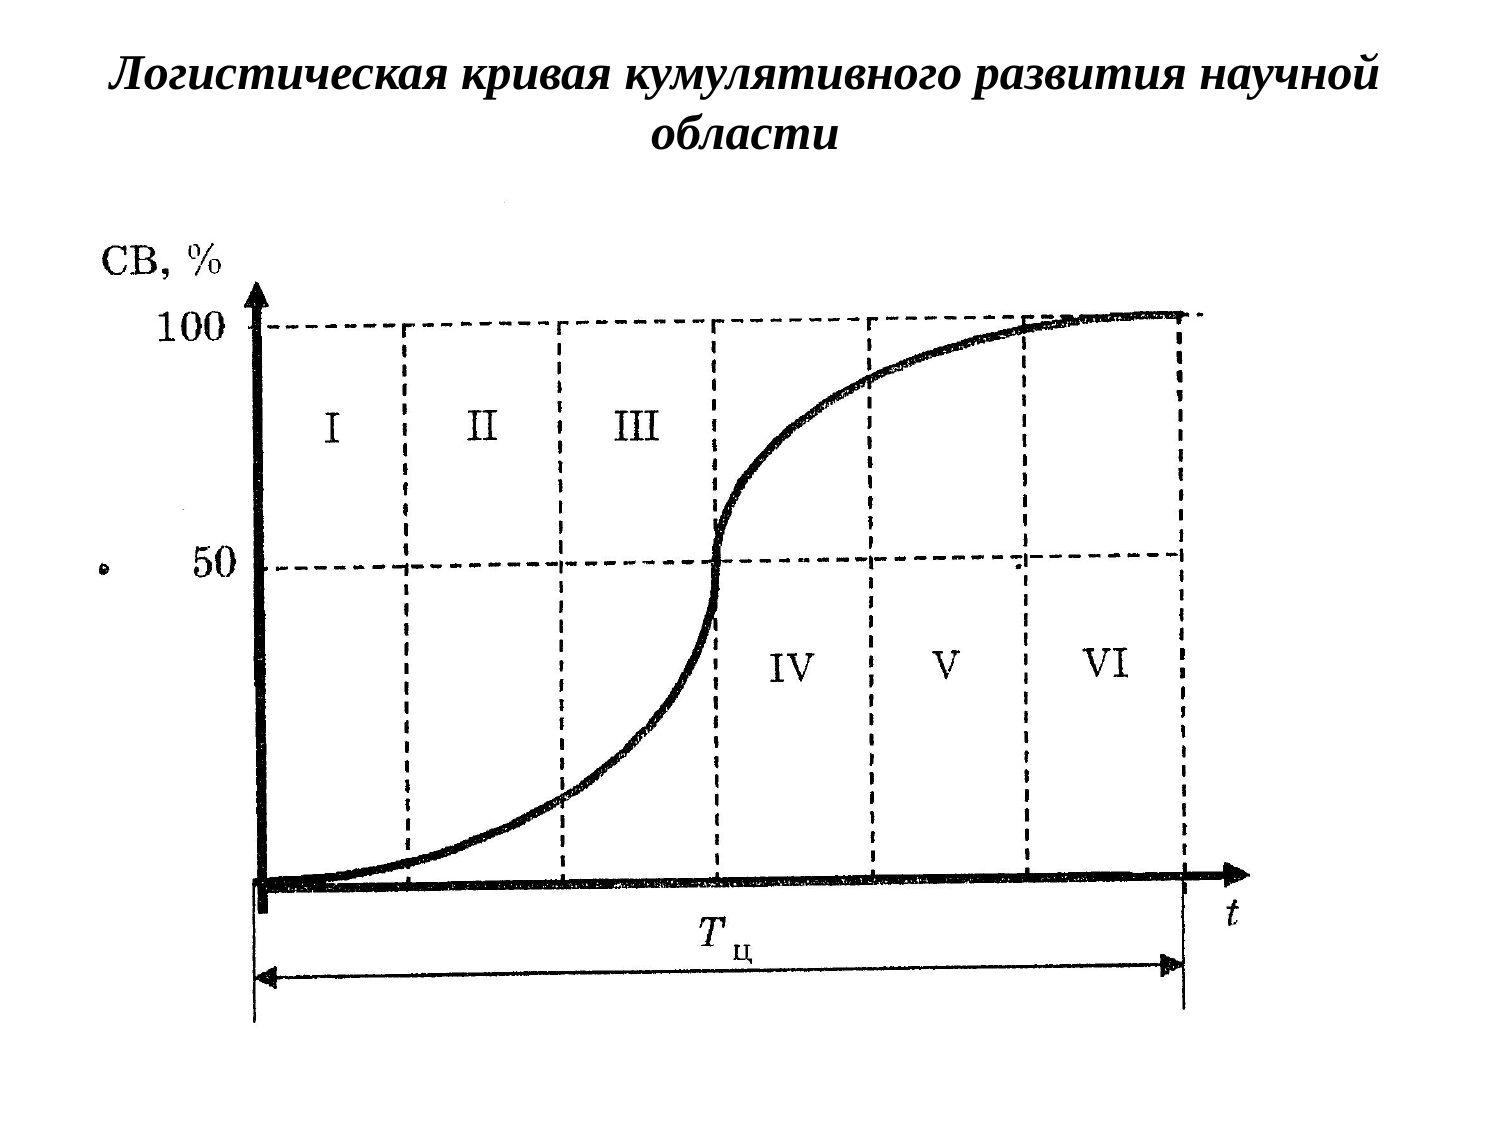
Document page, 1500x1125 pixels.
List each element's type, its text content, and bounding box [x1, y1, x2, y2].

picture [81, 175, 1313, 1045]
title Логистическая кривая кумулятивного развития научной области [70, 23, 1421, 176]
